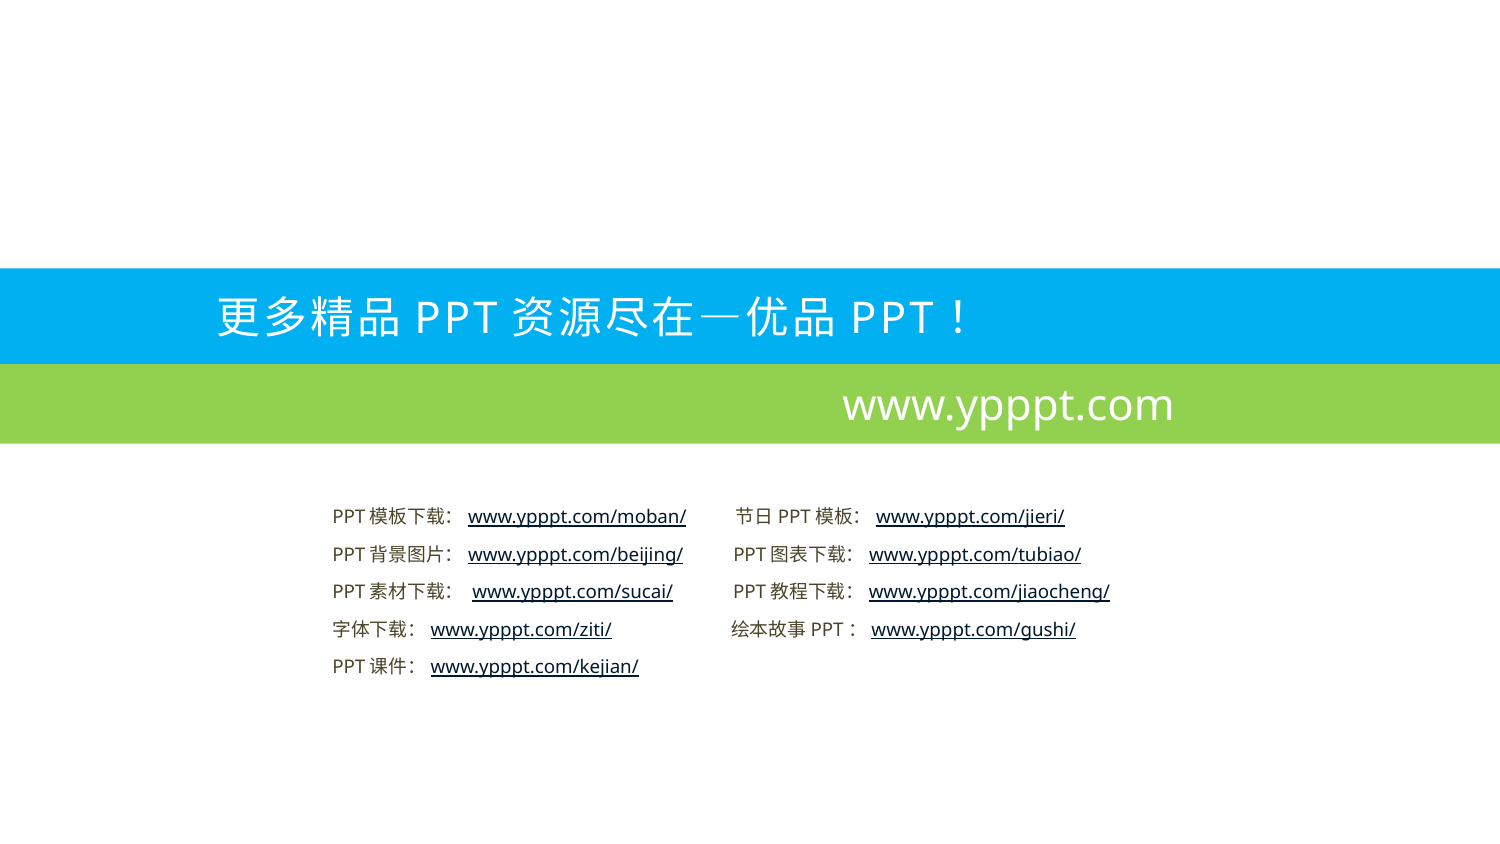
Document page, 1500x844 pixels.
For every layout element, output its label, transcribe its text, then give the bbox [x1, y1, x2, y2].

text_box PPT模板下载：www.ypppt.com/moban/ 节日PPT模板：www.ypppt.com/jieri/ PPT背景图片：www.ypppt.com/beijing/ PPT图表下载：www.ypppt.com/tubiao/ PPT素材下载： www.ypppt.com/sucai/ PPT教程下载：www.ypppt.com/jiaocheng/ 字体下载：www.ypppt.com/ziti/ 绘本故事PPT：www.ypppt.com/gushi/ PPT课件：www.ypppt.com/kejian/ [317, 482, 1168, 691]
text_box www.ypppt.com [0, 365, 1500, 445]
text_box 更多精品PPT资源尽在—优品PPT！ [0, 267, 1500, 365]
